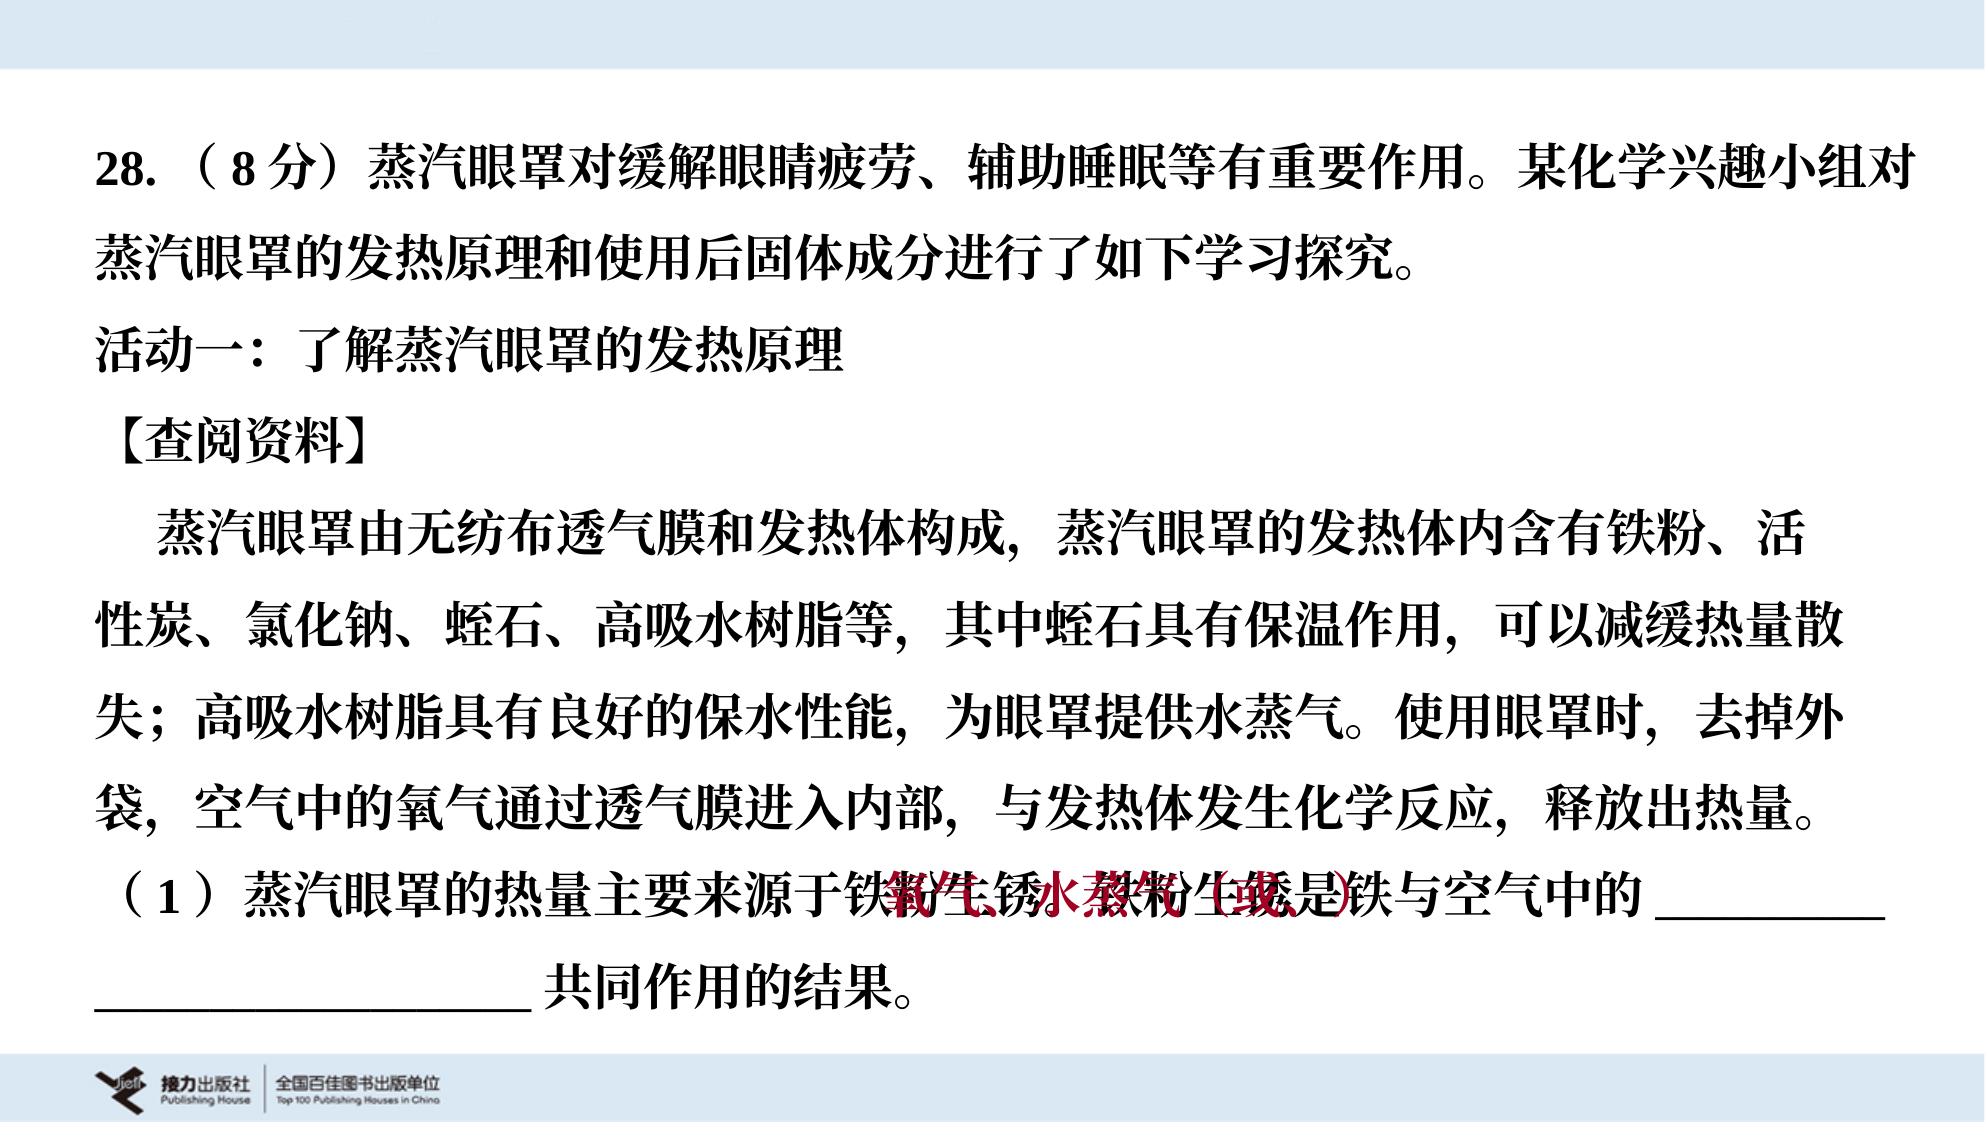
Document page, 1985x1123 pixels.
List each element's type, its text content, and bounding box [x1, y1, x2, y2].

picture [0, 0, 1985, 1122]
text_box （1）蒸汽眼罩的热量主要来源于铁粉生锈。铁粉生锈是铁与空气中的__________ ___________________共同作用的结果。 [94, 832, 1892, 1016]
text_box 28.（8分）蒸汽眼罩对缓解眼睛疲劳、辅助睡眠等有重要作用。某化学兴趣小组对 蒸汽眼罩的发热原理和使用后固体成分进行了如下学习探究。 活动一：了解蒸汽眼罩的发热原理 【查阅资料】 蒸汽眼罩由无纺布透气膜和发热体构成，蒸汽眼罩的发热体内含有铁粉、活 性炭、氯化钠、蛭石、高吸水树脂等，其中蛭石具有保温作用，可以减缓热量散 失；高吸水树脂具有良好的保水性能，为眼罩提供水蒸气。使用眼罩时，去掉外 袋，空气中的氧气通过透气膜进入内部，与发热体发生化学反应，释放出热量。 [94, 103, 1892, 832]
